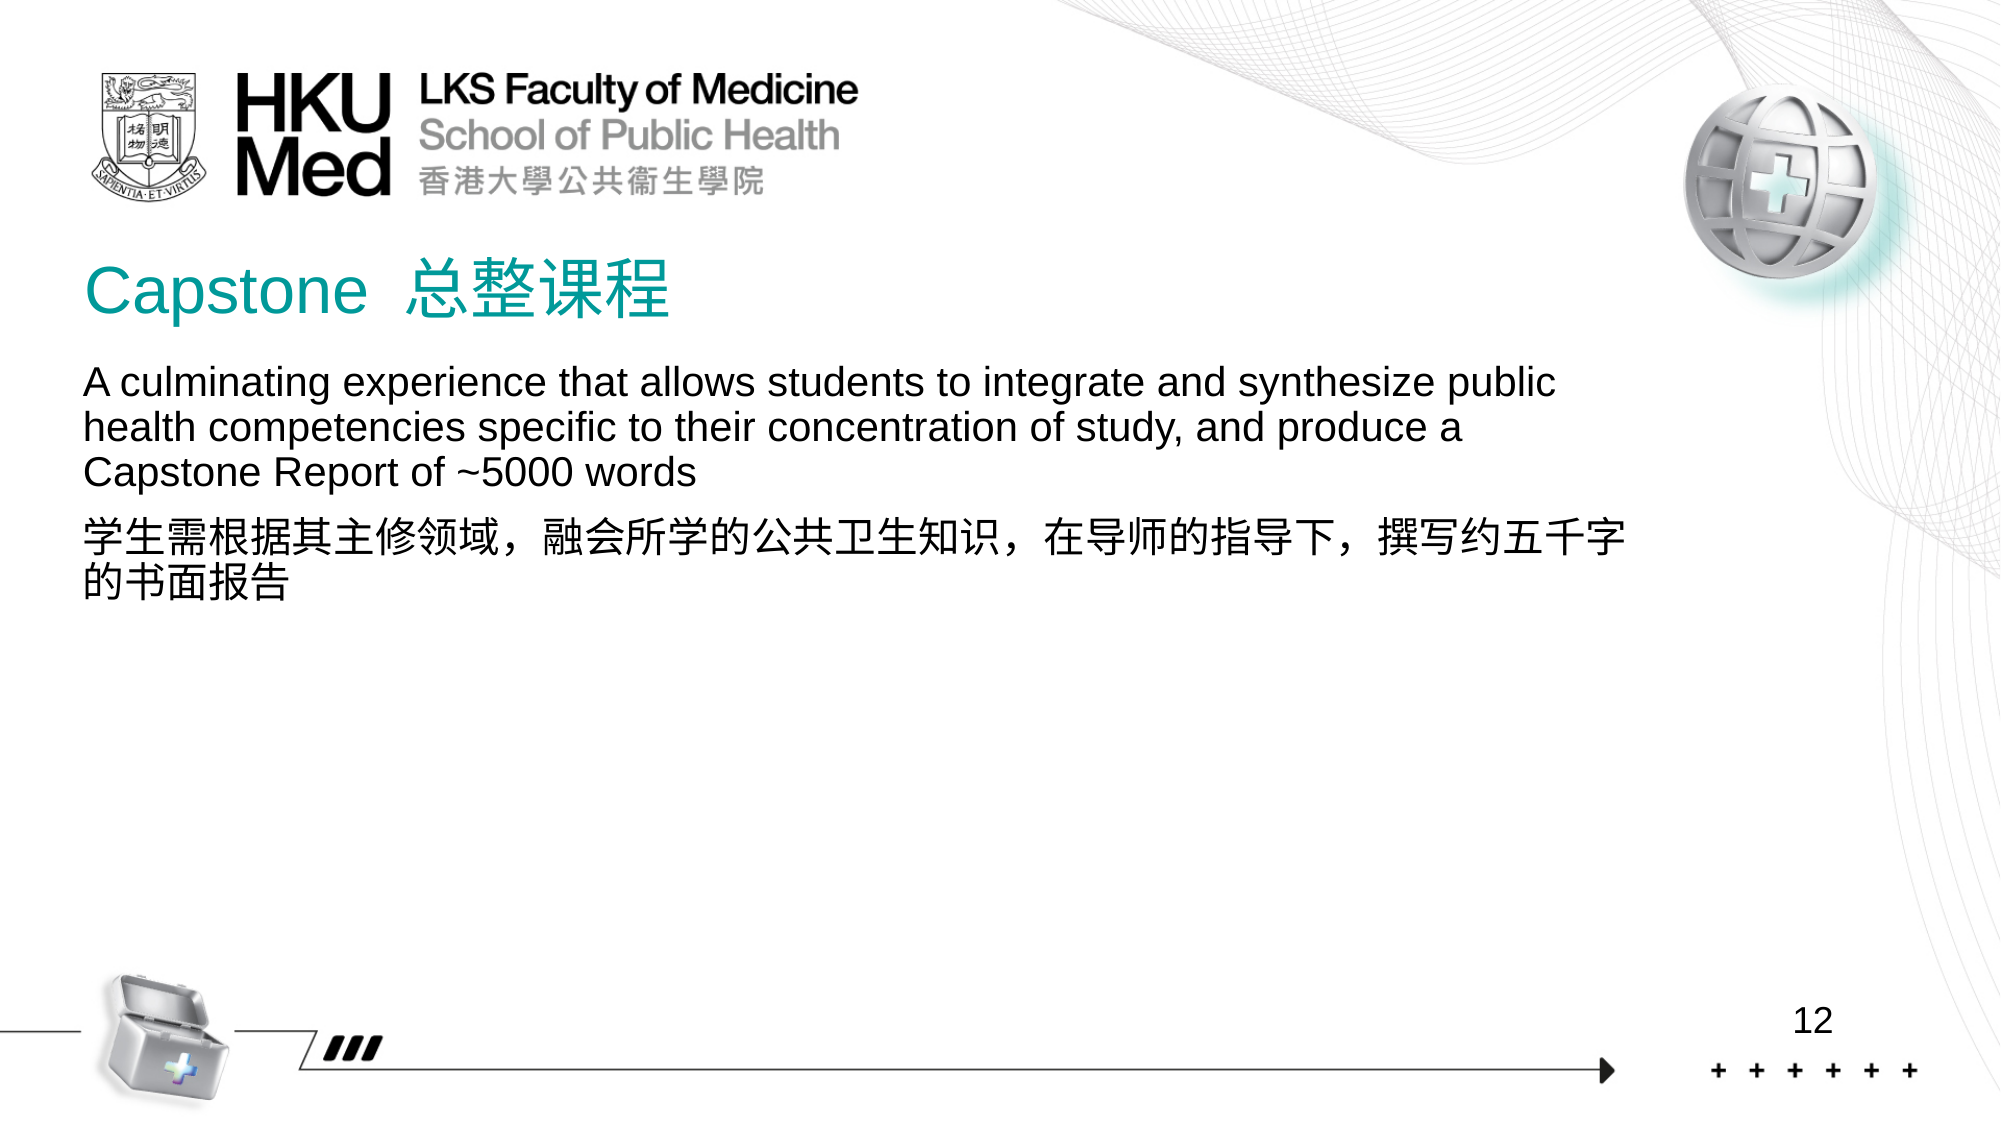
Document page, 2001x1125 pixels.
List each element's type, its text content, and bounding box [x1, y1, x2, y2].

picture [0, 0, 2001, 1125]
slide_number 12 [1758, 988, 1868, 1049]
text_box A culminating experience that allows students to integrate and synthesize public health competencies specific to their concentration of study, and produce a Capstone Report of ~5000 words 学生需根据其主修领域，融会所学的公共卫生知识，在导师的指导下，撰写约五千字的书面报告 [68, 353, 1659, 897]
text_box Capstone 总整课程 [69, 228, 1675, 336]
